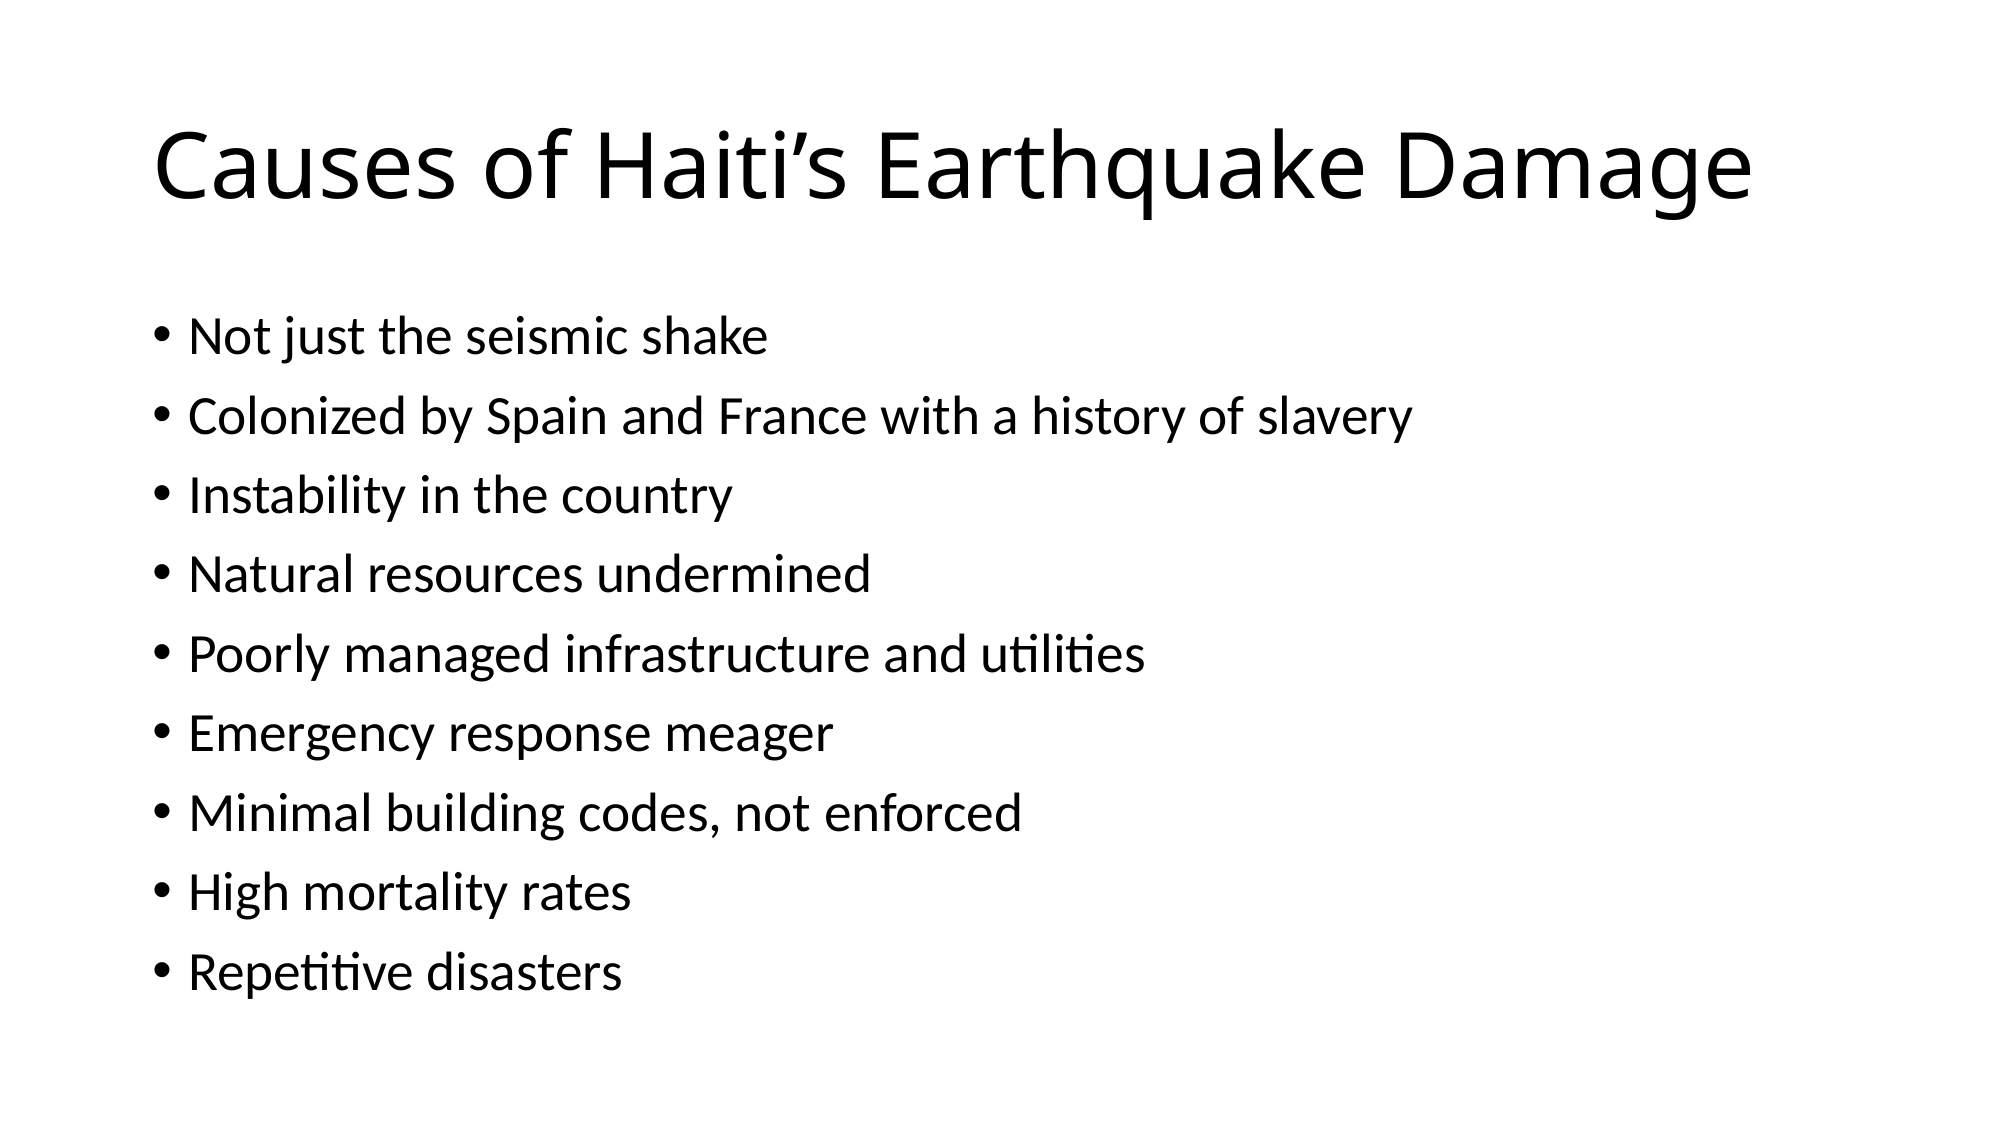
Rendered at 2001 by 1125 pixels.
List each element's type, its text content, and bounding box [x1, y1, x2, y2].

title Causes of Haiti’s Earthquake Damage [137, 59, 1863, 278]
list Not just the seismic shake Colonized by Spain and France with a history of slavery Instability in the country Natural resources undermined Poorly managed infrastructure and utilities Emergency response meager Minimal building codes, not enforced High mortality rates Repetitive disasters [137, 299, 1863, 1014]
